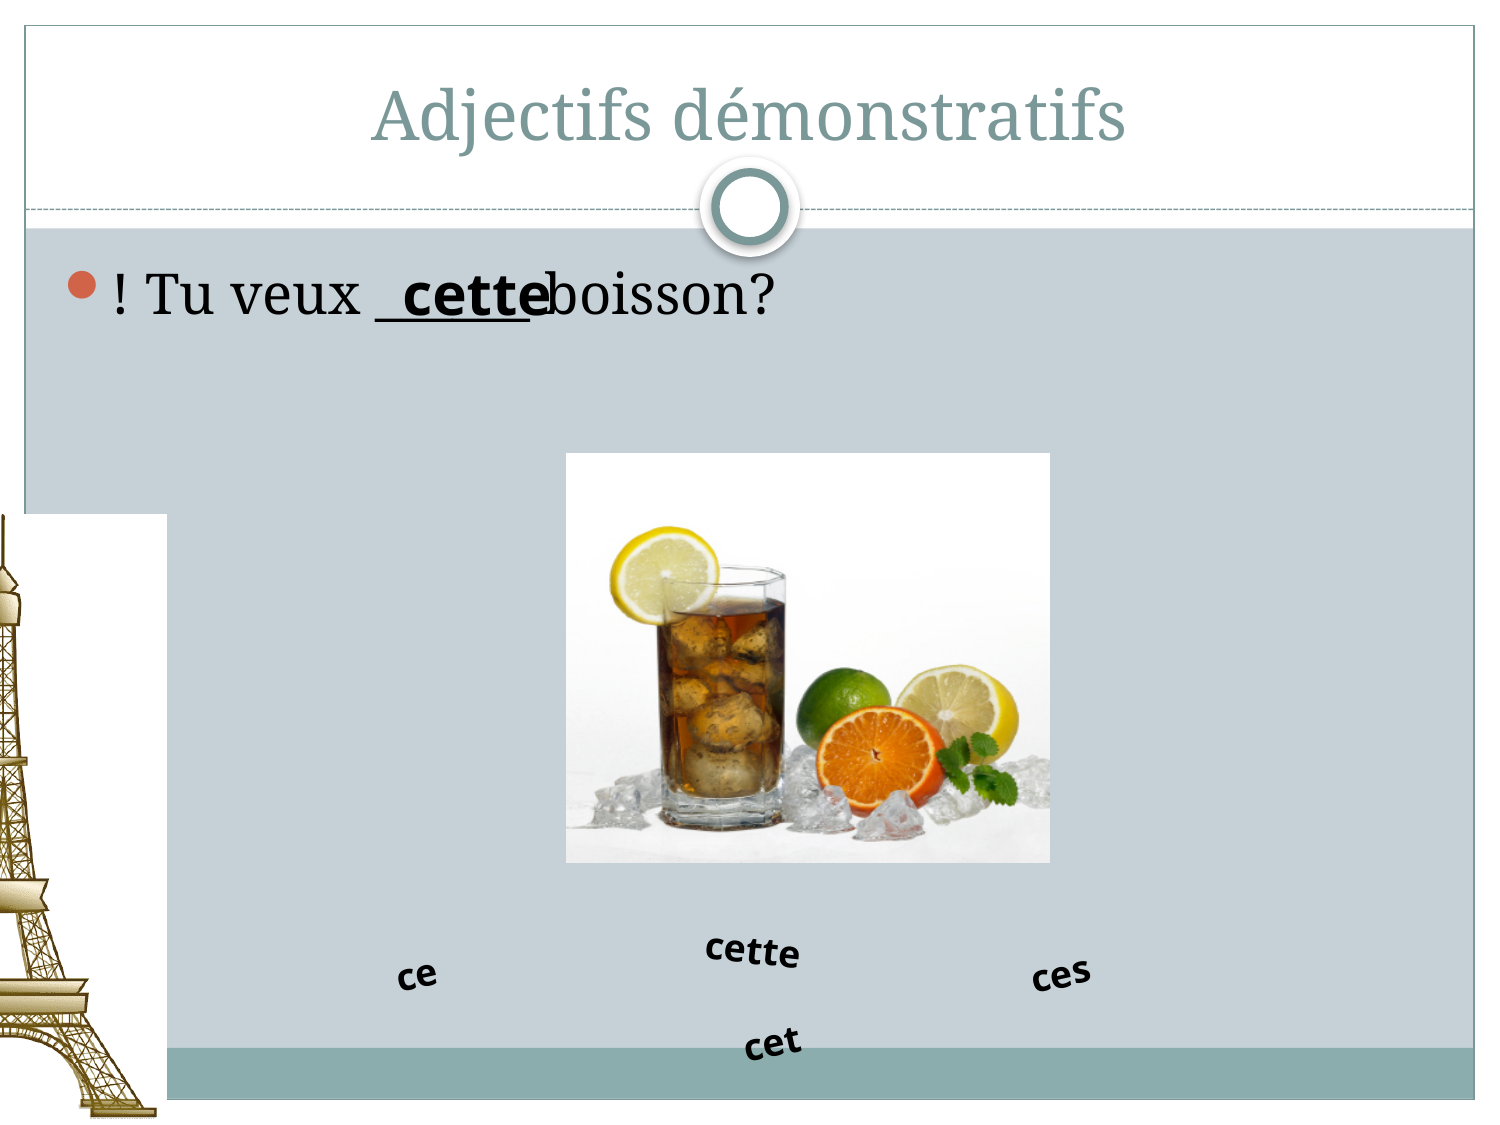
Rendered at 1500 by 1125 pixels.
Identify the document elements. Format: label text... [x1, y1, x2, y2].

text_box ce [375, 930, 484, 1010]
text_box ces [1010, 855, 1463, 1012]
picture [565, 453, 1051, 863]
picture [0, 514, 167, 1125]
text_box cette [387, 249, 688, 335]
text_box cet [722, 964, 996, 1081]
list ! Tu veux ______ boisson? [49, 250, 1445, 863]
text_box cette [687, 912, 942, 991]
title Adjectifs démonstratifs [49, 37, 1450, 162]
